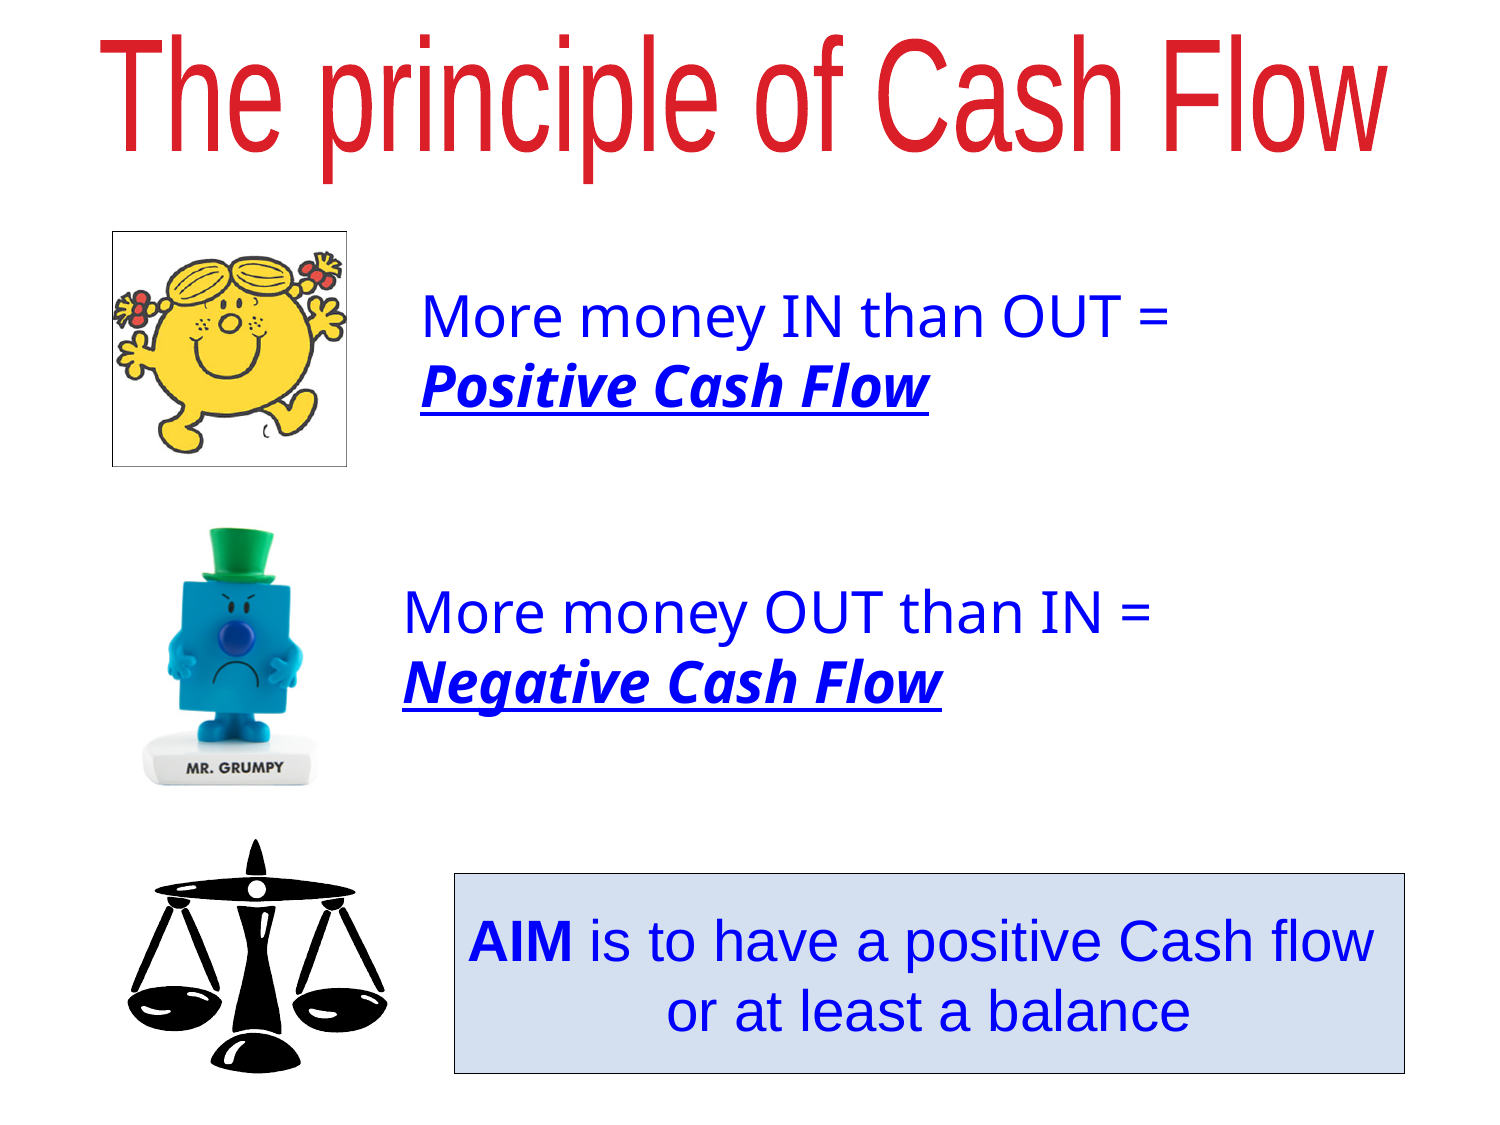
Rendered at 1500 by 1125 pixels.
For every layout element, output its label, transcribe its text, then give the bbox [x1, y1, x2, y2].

text_box More money OUT than IN = Negative Cash Flow [387, 567, 1215, 723]
text_box AIM is to have a positive Cash flow or at least a balance [454, 873, 1405, 1074]
picture [127, 523, 329, 791]
picture [127, 838, 388, 1074]
picture [111, 231, 347, 467]
text_box More money IN than OUT = Positive Cash Flow [405, 271, 1197, 426]
